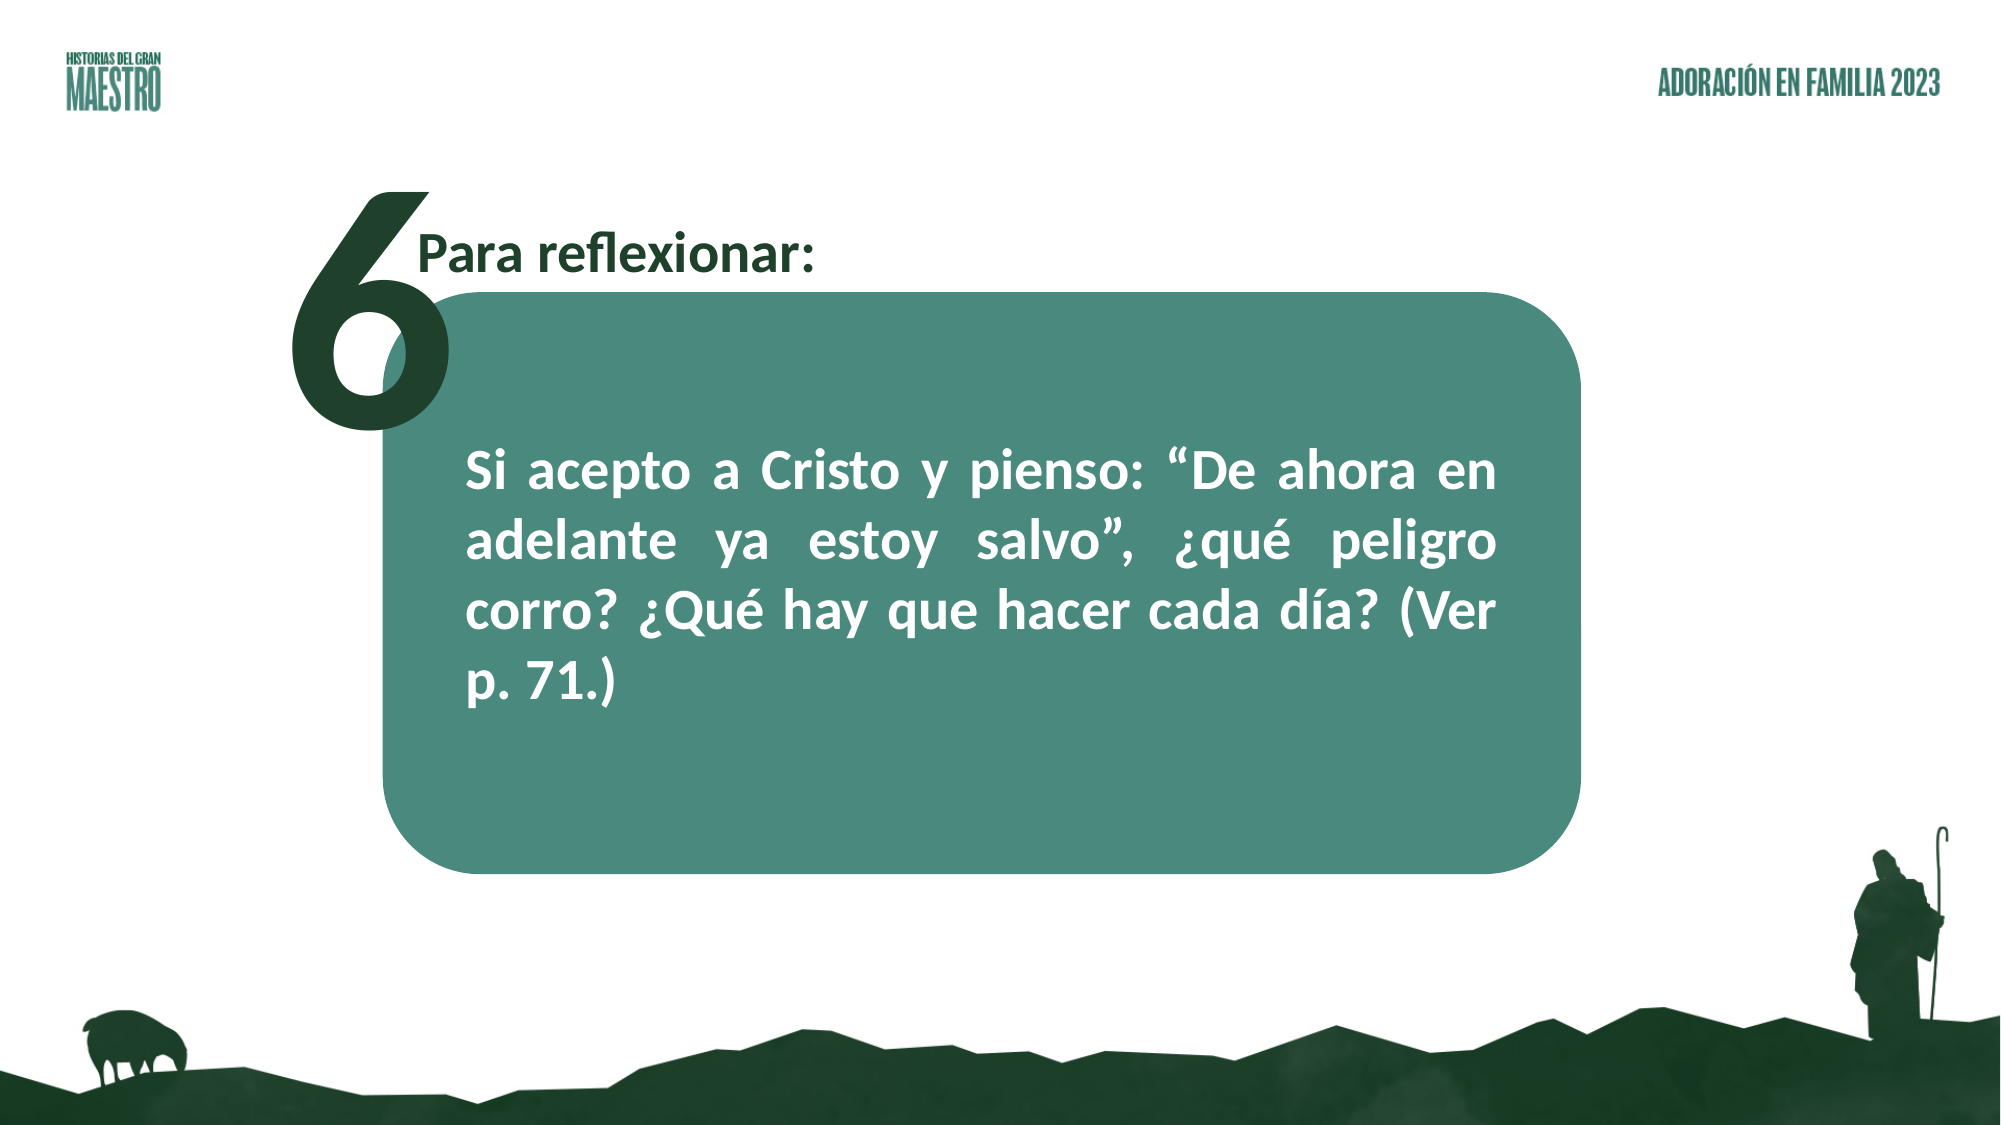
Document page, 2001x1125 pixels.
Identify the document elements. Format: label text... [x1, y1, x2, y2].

text_box Para reflexionar: [471, 206, 880, 291]
text_box [381, 291, 1583, 876]
text_box Si acepto a Cristo y pienso: “De ahora en adelante ya estoy salvo”, ¿qué peligro corro? ¿Qué hay que hacer cada día? (Ver p. 71.) [450, 423, 1513, 719]
picture [0, 0, 2001, 1125]
text_box 6 [266, 75, 471, 505]
